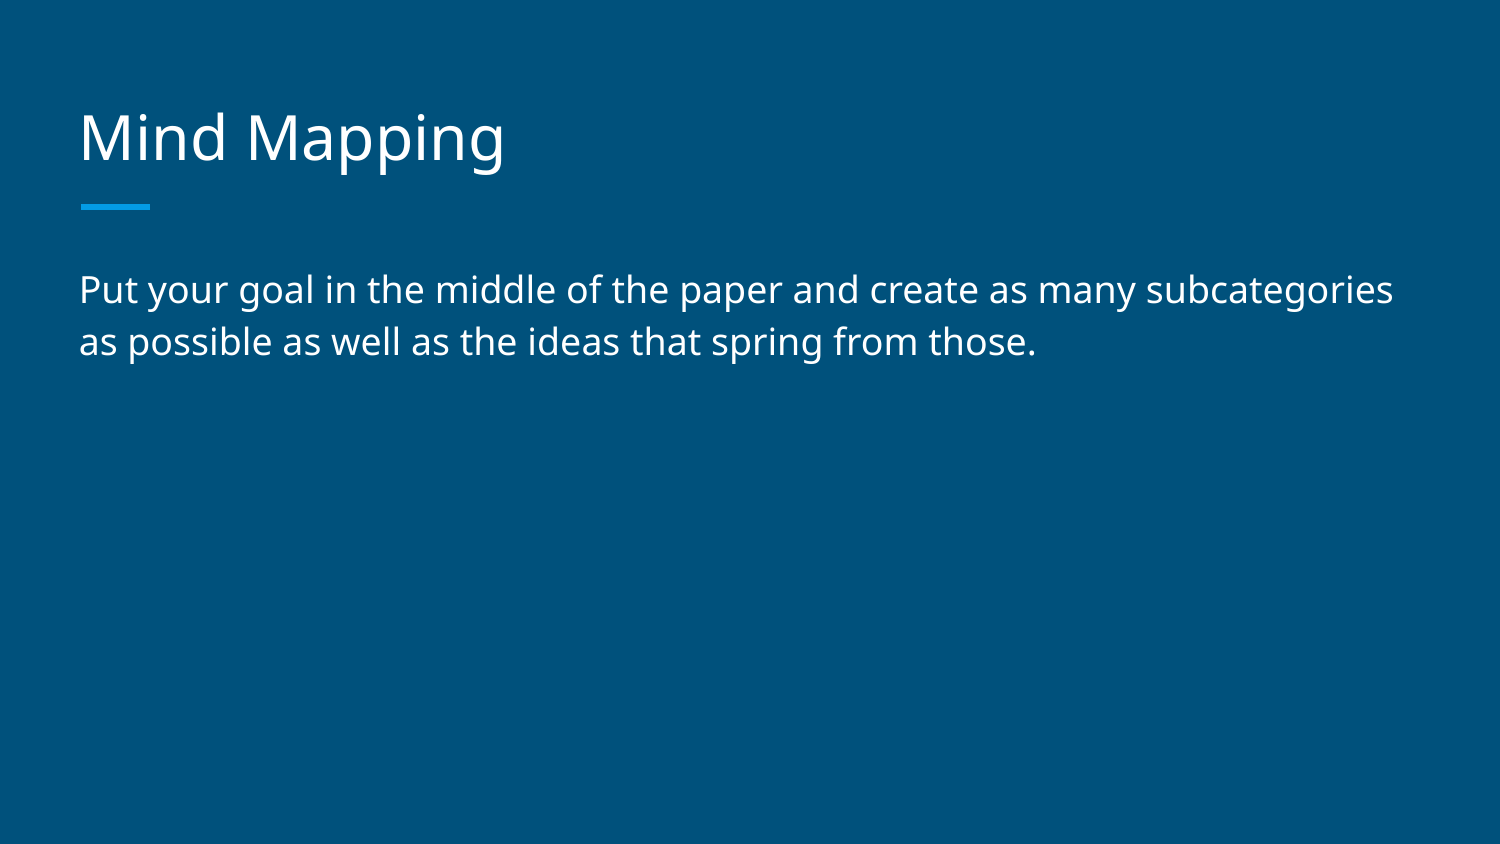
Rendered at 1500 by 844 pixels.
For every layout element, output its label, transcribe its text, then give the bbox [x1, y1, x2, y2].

list Put your goal in the middle of the paper and create as many subcategories as possible as well as the ideas that spring from those. [63, 244, 1437, 750]
title Mind Mapping [63, 75, 1437, 188]
